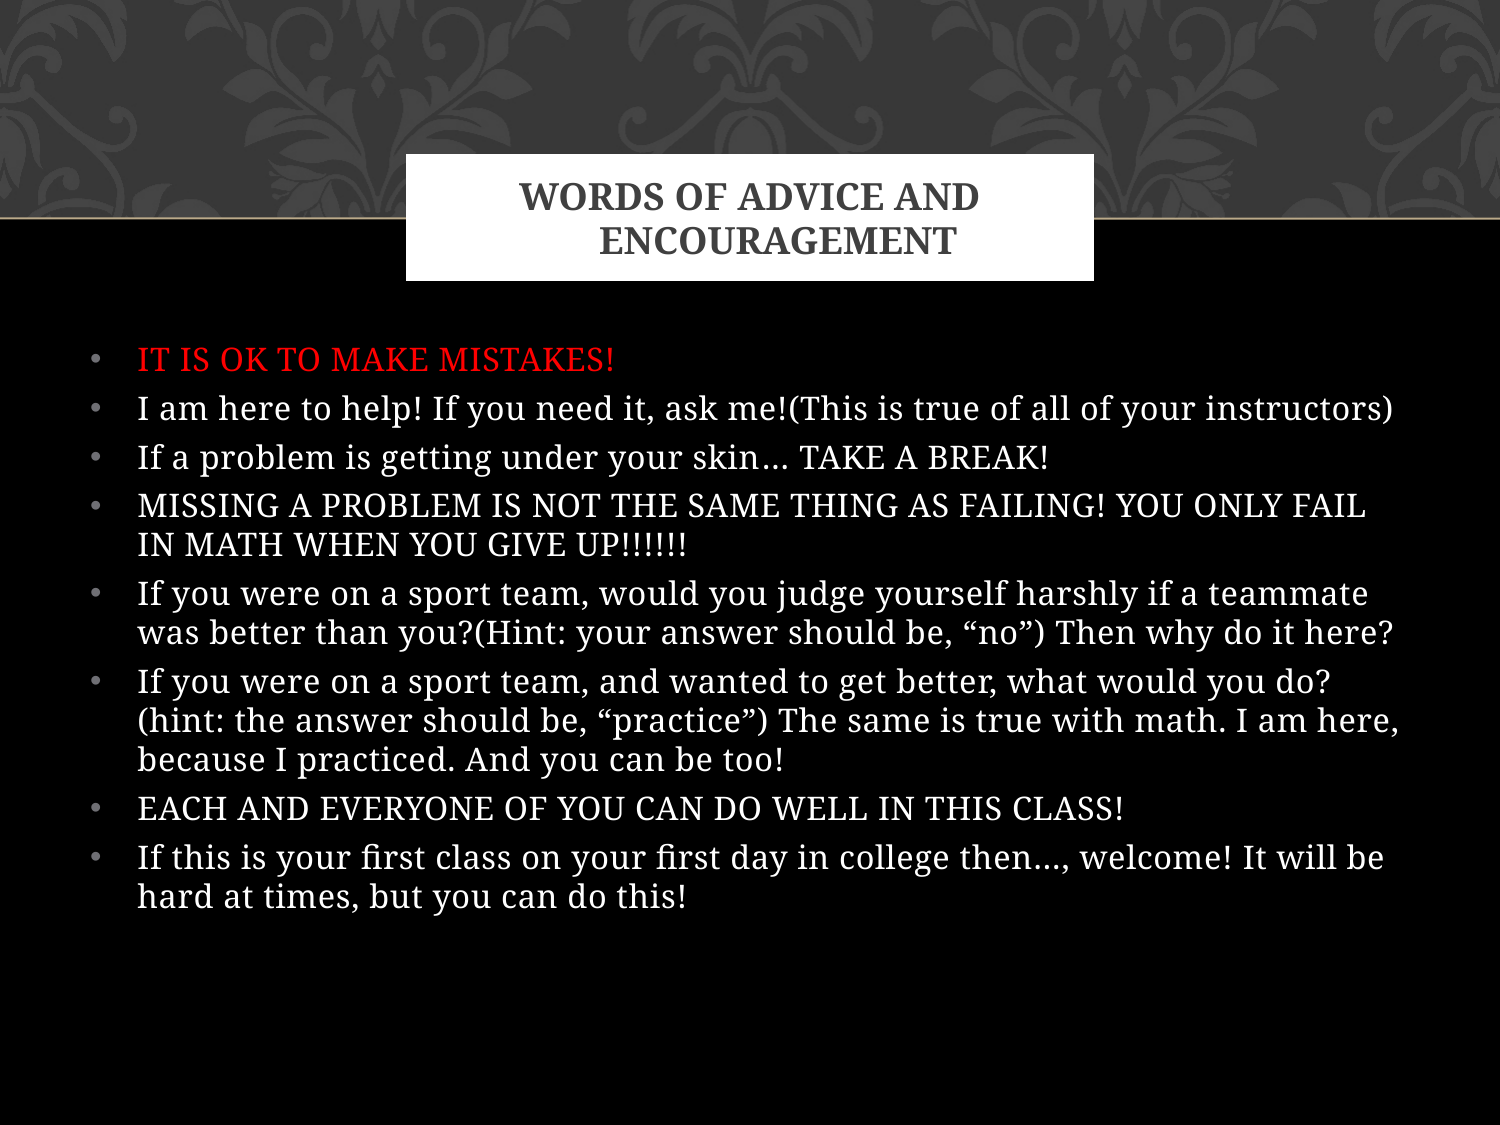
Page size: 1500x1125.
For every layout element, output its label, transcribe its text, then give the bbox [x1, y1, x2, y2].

list IT IS OK TO MAKE MISTAKES! I am here to help! If you need it, ask me!(This is true of all of your instructors) If a problem is getting under your skin… TAKE A BREAK! MISSING A PROBLEM IS NOT THE SAME THING AS FAILING! YOU ONLY FAIL IN MATH WHEN YOU GIVE UP!!!!!! If you were on a sport team, would you judge yourself harshly if a teammate was better than you?(Hint: your answer should be, “no”) Then why do it here? If you were on a sport team, and wanted to get better, what would you do?(hint: the answer should be, “practice”) The same is true with math. I am here, because I practiced. And you can be too! EACH AND EVERYONE OF YOU CAN DO WELL IN THIS CLASS! If this is your first class on your first day in college then…, welcome! It will be hard at times, but you can do this! [75, 331, 1425, 1000]
title Words of Advice and Encouragement [406, 154, 1094, 281]
